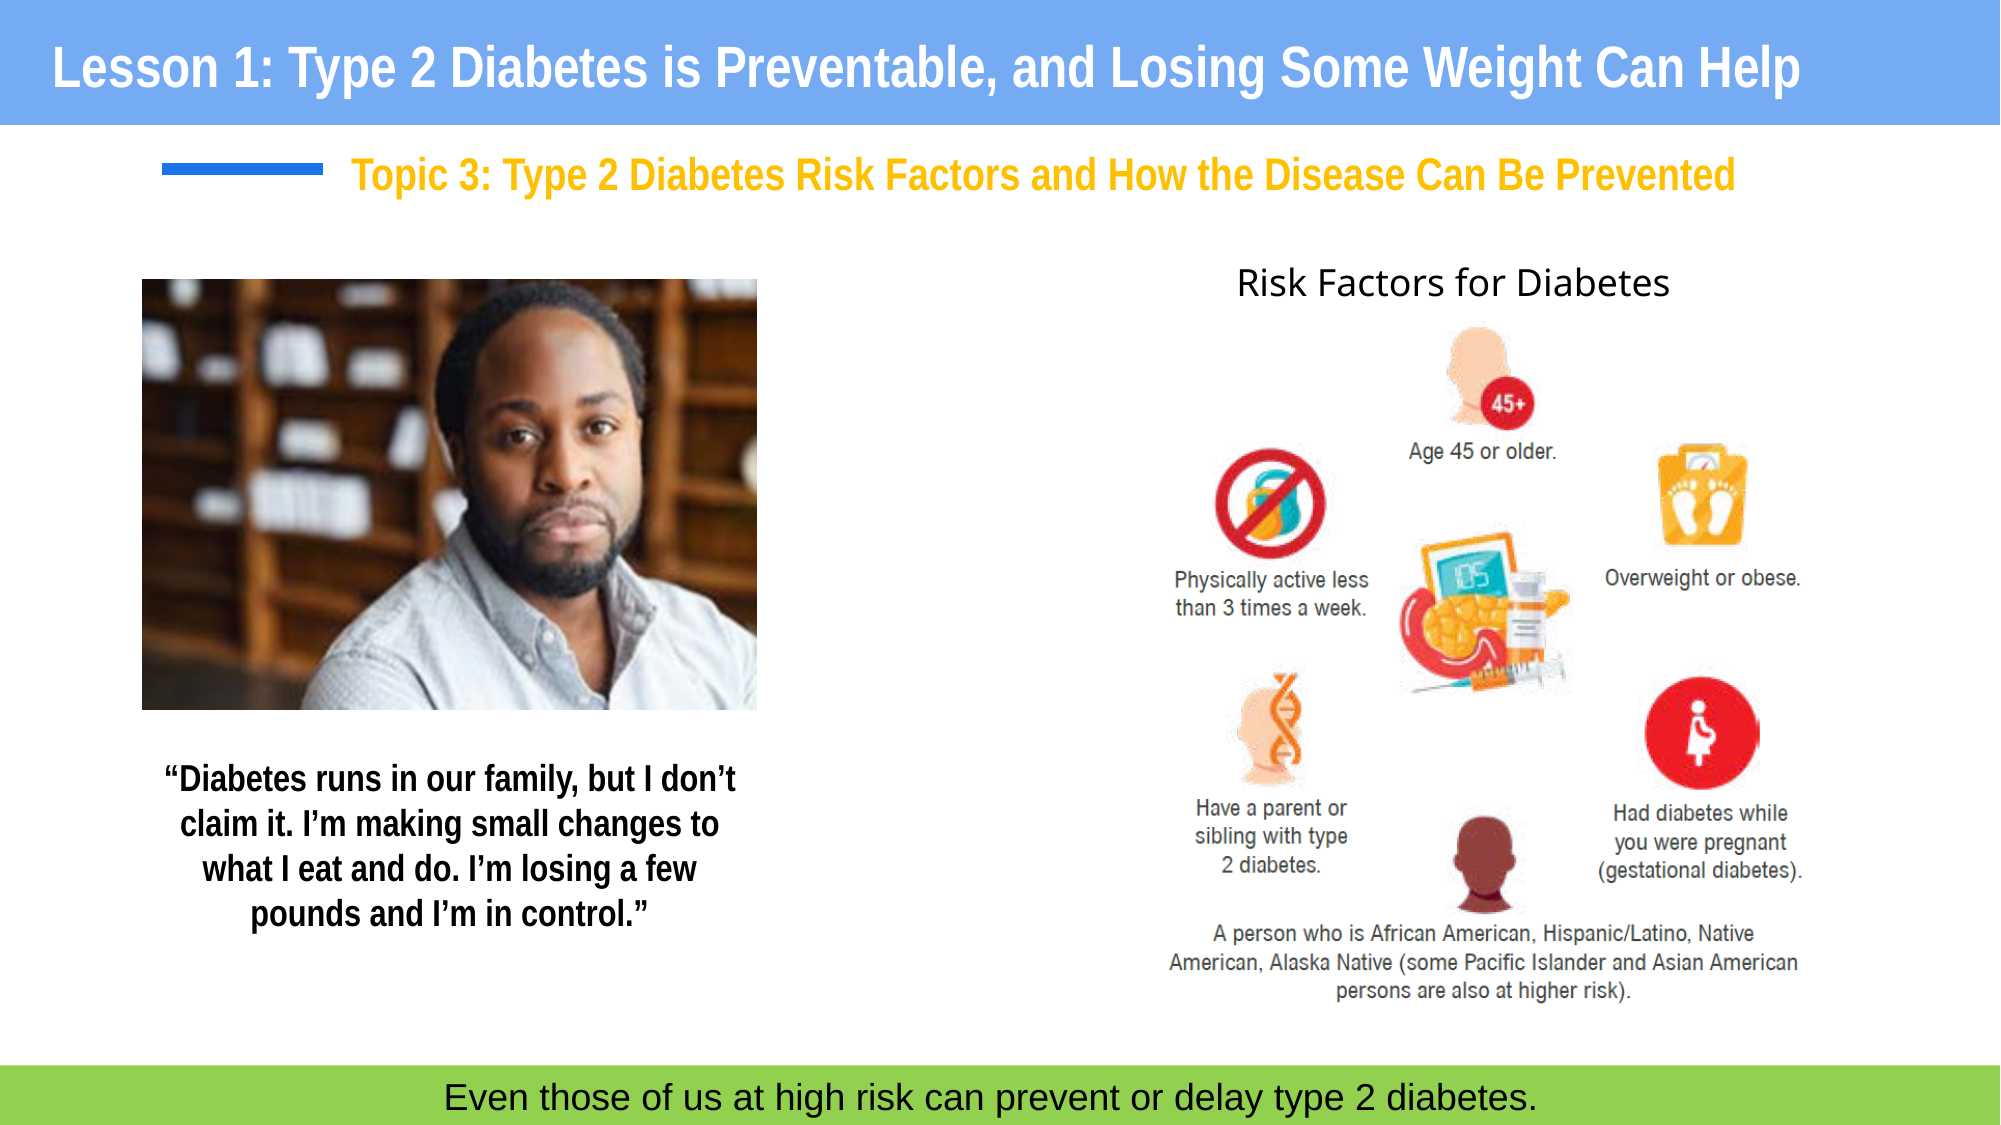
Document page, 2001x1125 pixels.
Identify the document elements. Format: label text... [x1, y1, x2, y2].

title Topic 3: Type 2 Diabetes Risk Factors and How the Disease Can Be Prevented [336, 136, 1935, 201]
picture [142, 279, 757, 710]
text_box [0, 0, 2000, 125]
text_box Even those of us at high risk can prevent or delay type 2 diabetes. [0, 1065, 2000, 1125]
picture [1151, 321, 1821, 1023]
text_box “Diabetes runs in our family, but I don’t claim it. I’m making small changes to what I eat and do. I’m losing a few pounds and I’m in control.” [142, 746, 757, 942]
text_box Risk Factors for Diabetes [1221, 251, 1858, 312]
text_box Lesson 1: Type 2 Diabetes is Preventable, and Losing Some Weight Can Help [37, 22, 2000, 107]
